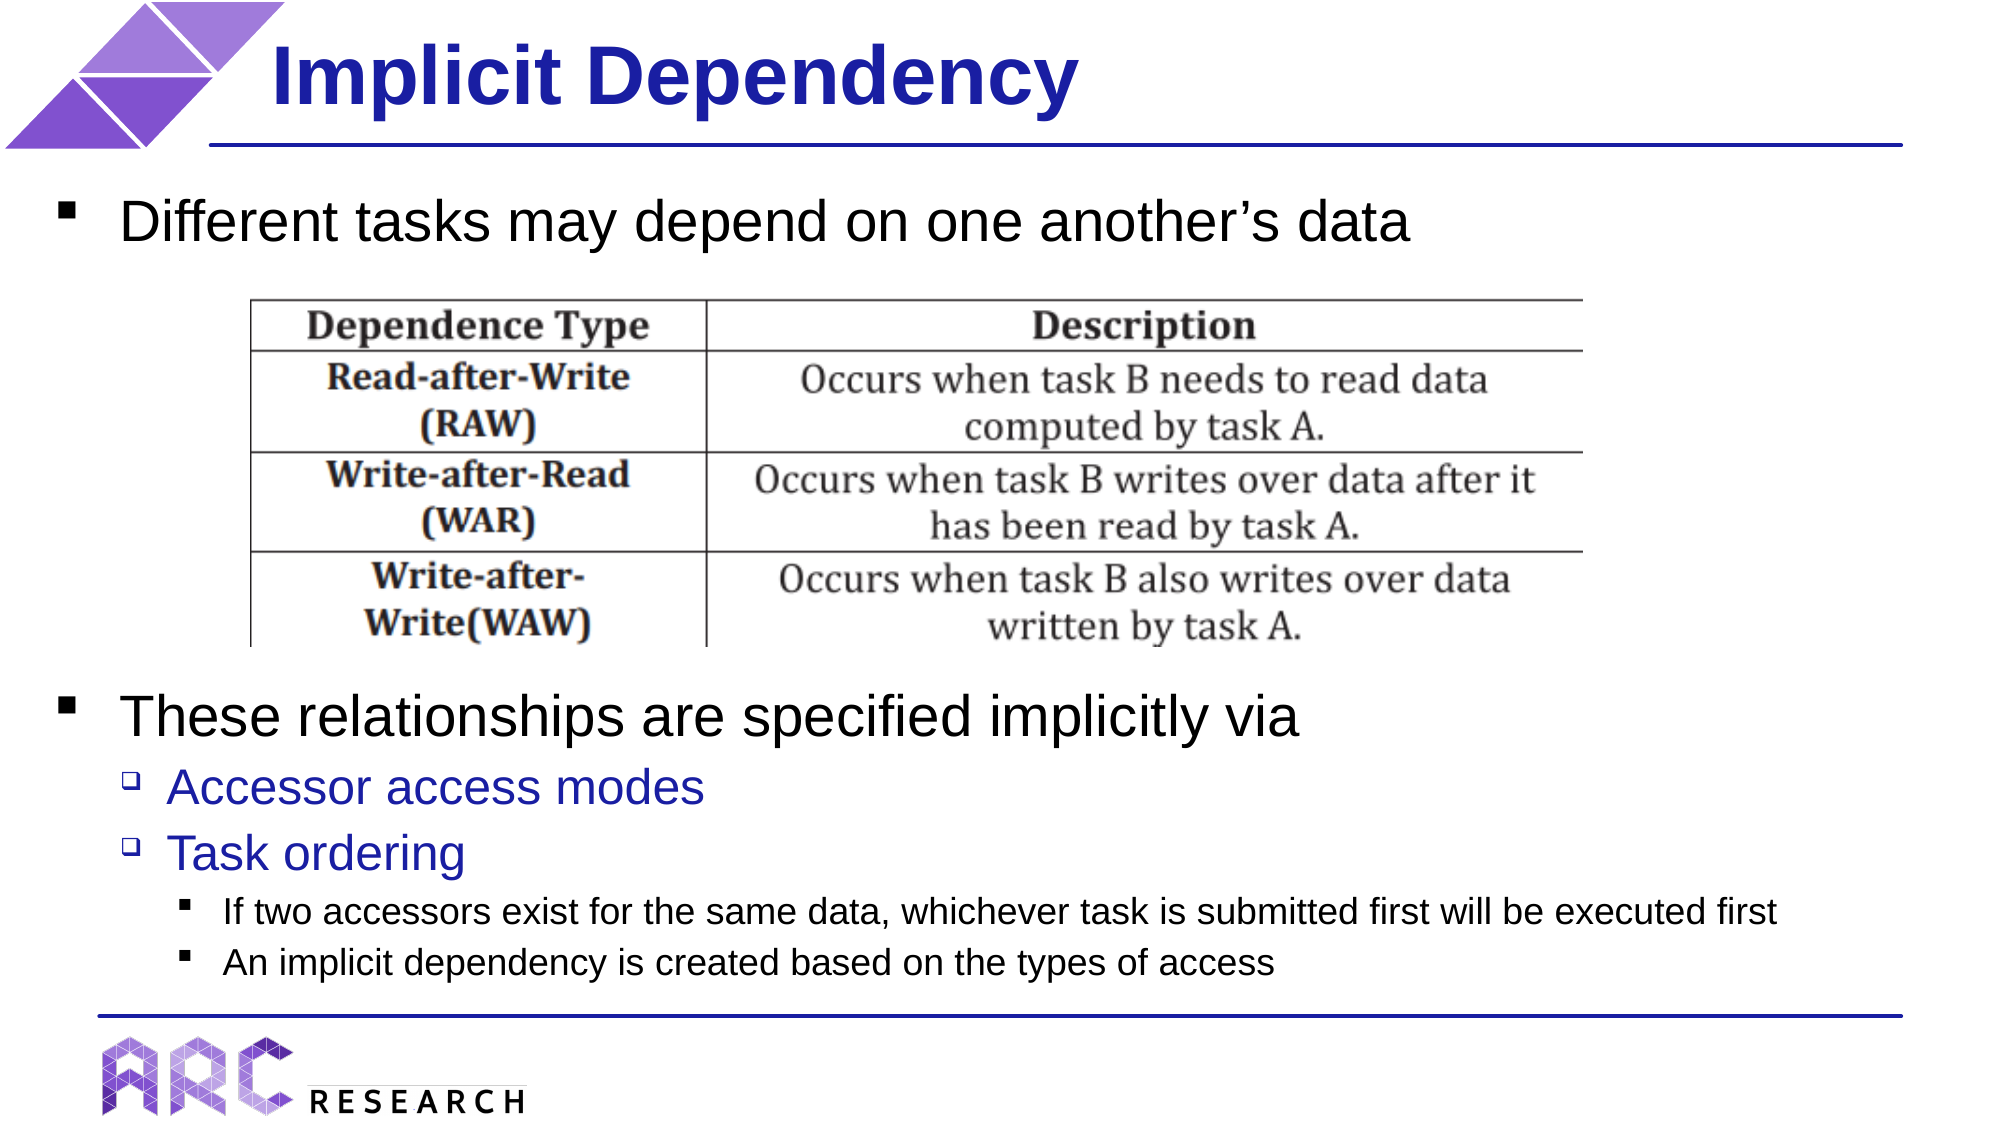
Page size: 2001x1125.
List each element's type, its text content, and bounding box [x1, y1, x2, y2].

list Different tasks may depend on one another’s data These relationships are specified implicitly via Accessor access modes Task ordering If two accessors exist for the same data, whichever task is submitted first will be executed first An implicit dependency is created based on the types of access [43, 182, 1958, 1017]
picture [307, 1083, 527, 1116]
picture [99, 1036, 296, 1119]
picture [250, 294, 1583, 647]
title Implicit Dependency [249, 0, 1796, 143]
